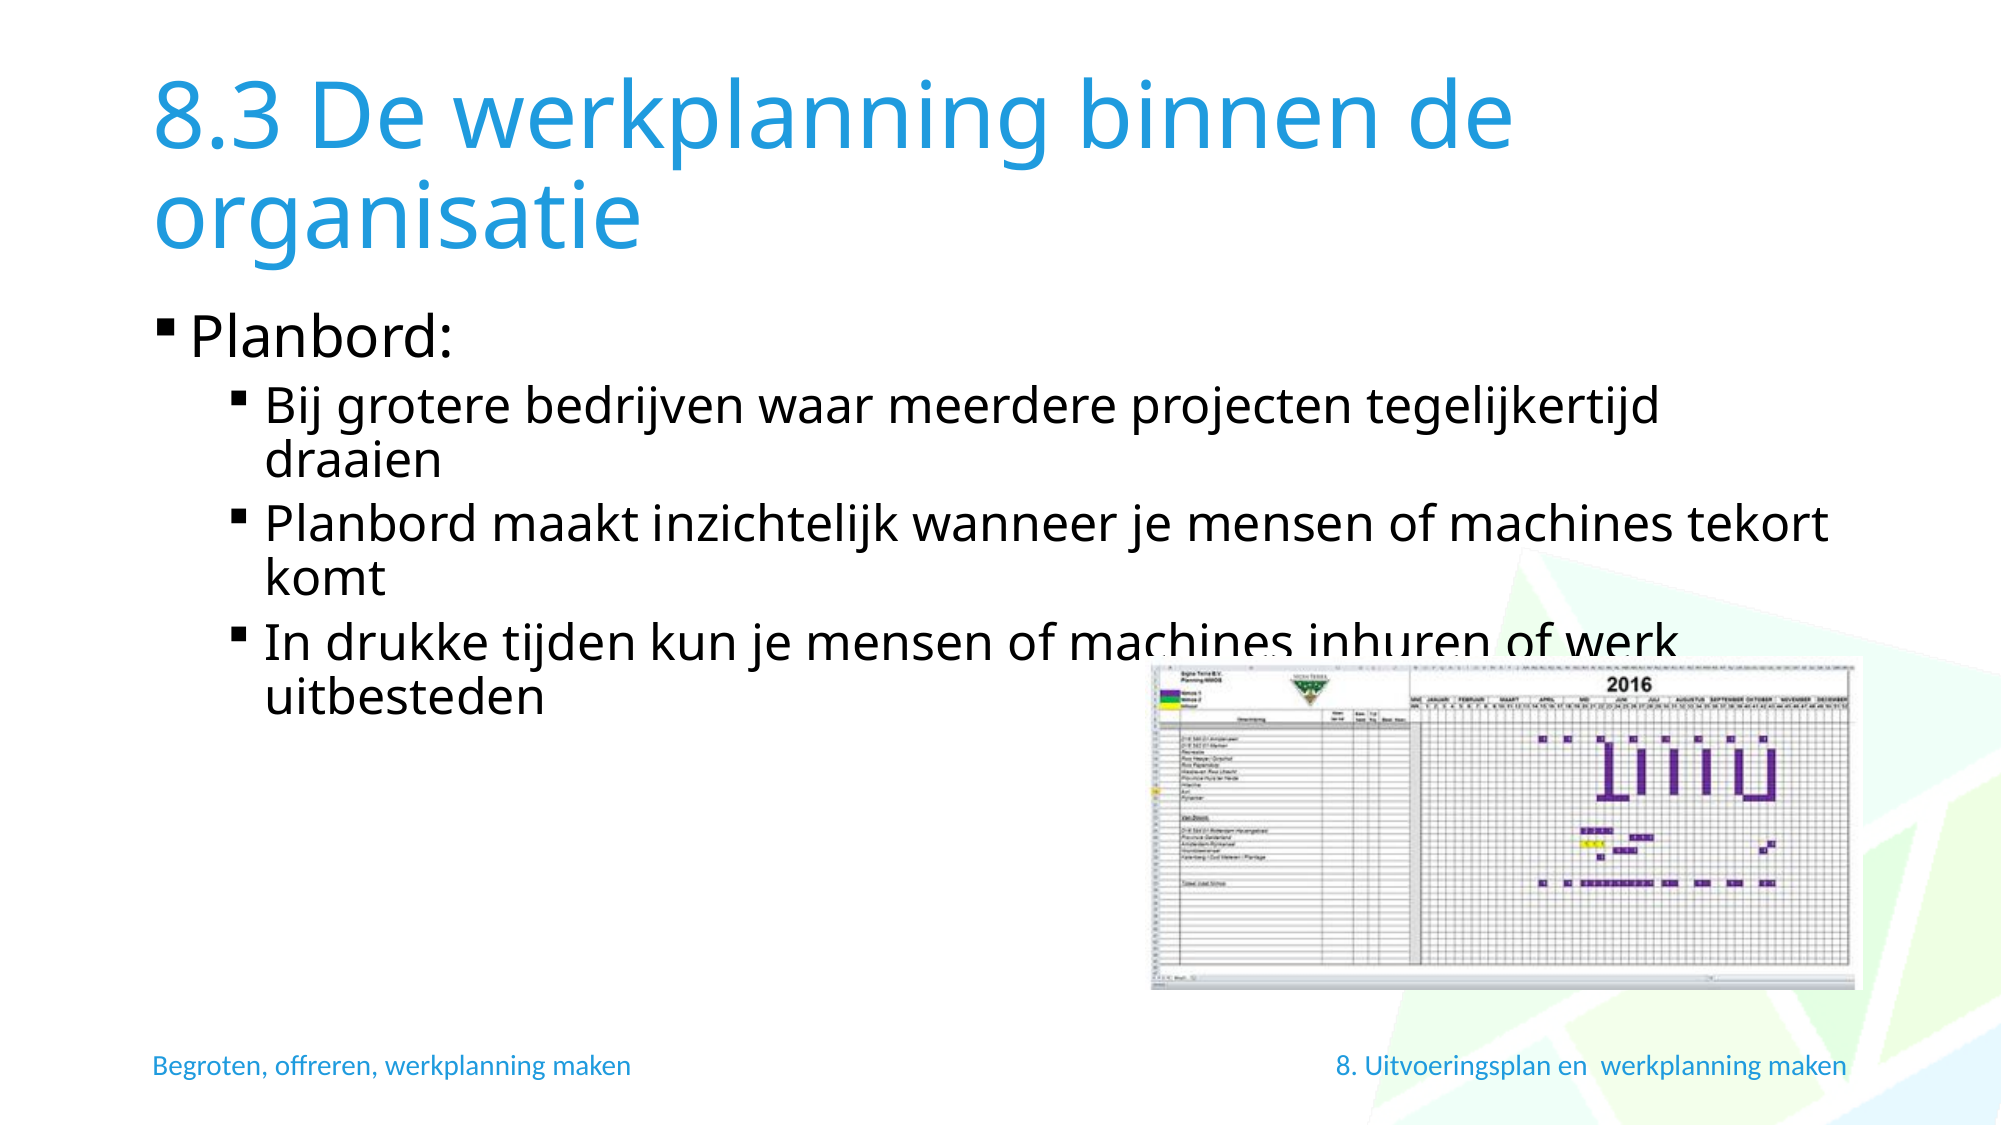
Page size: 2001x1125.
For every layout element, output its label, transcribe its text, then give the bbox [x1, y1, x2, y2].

list Begroten, offreren, werkplanning maken [137, 1042, 658, 1087]
list 8. Uitvoeringsplan en werkplanning maken [1204, 1042, 1863, 1103]
list Planbord: Bij grotere bedrijven waar meerdere projecten tegelijkertijd draaien Planbord maakt inzichtelijk wanneer je mensen of machines tekort komt In drukke tijden kun je mensen of machines inhuren of werk uitbesteden [137, 299, 1863, 1014]
title 8.3 De werkplanning binnen de organisatie [137, 59, 1863, 278]
picture [1145, 656, 1863, 990]
